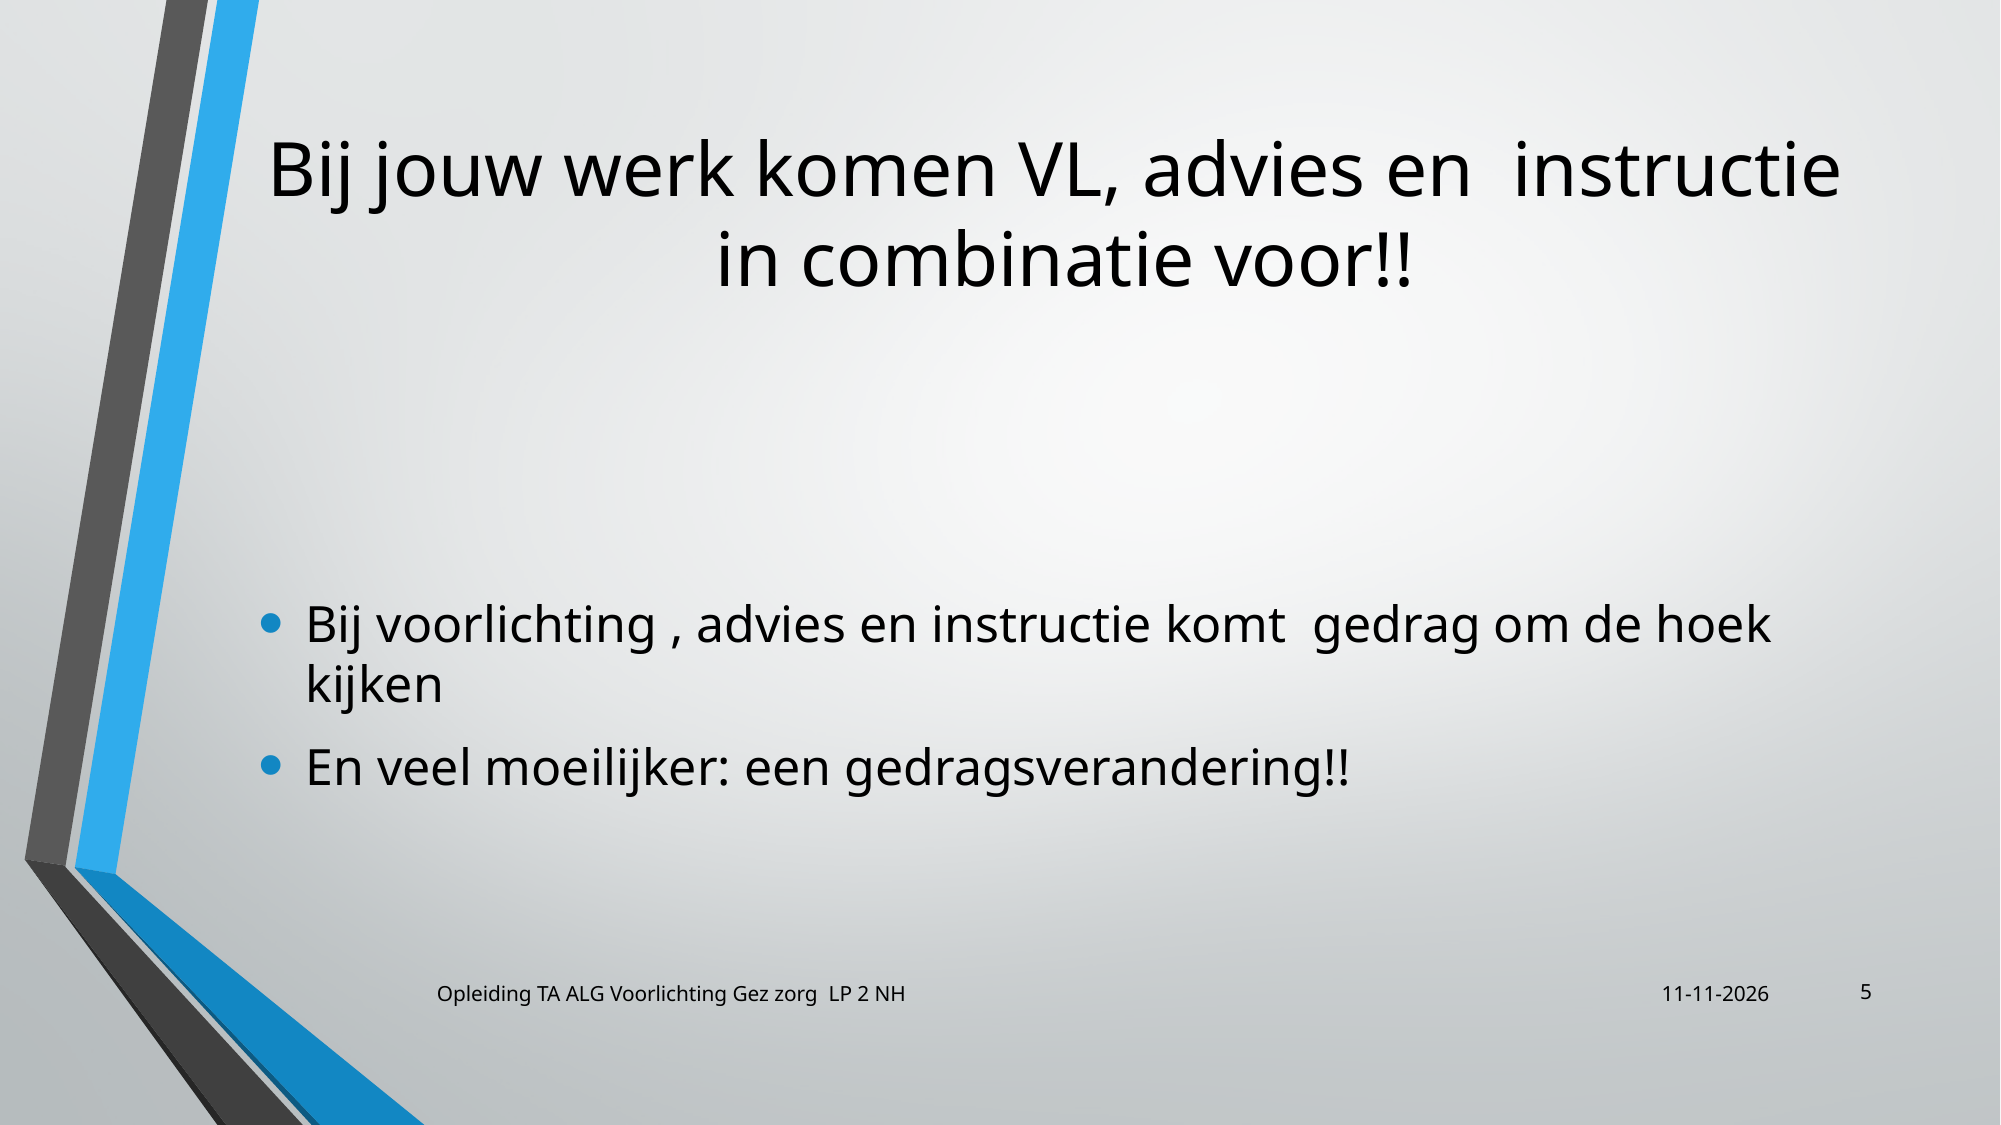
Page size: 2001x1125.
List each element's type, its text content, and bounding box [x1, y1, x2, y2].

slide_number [1596, 965, 1784, 1025]
slide_number 5 [1796, 962, 1887, 1023]
footer Opleiding TA ALG Voorlichting Gez zorg LP 2 NH [421, 965, 1584, 1025]
title Bij jouw werk komen VL, advies en instructie in combinatie voor!! [243, 112, 1887, 400]
list Bij voorlichting , advies en instructie komt gedrag om de hoek kijken En veel moeilijker: een gedragsverandering!! [243, 437, 1887, 950]
